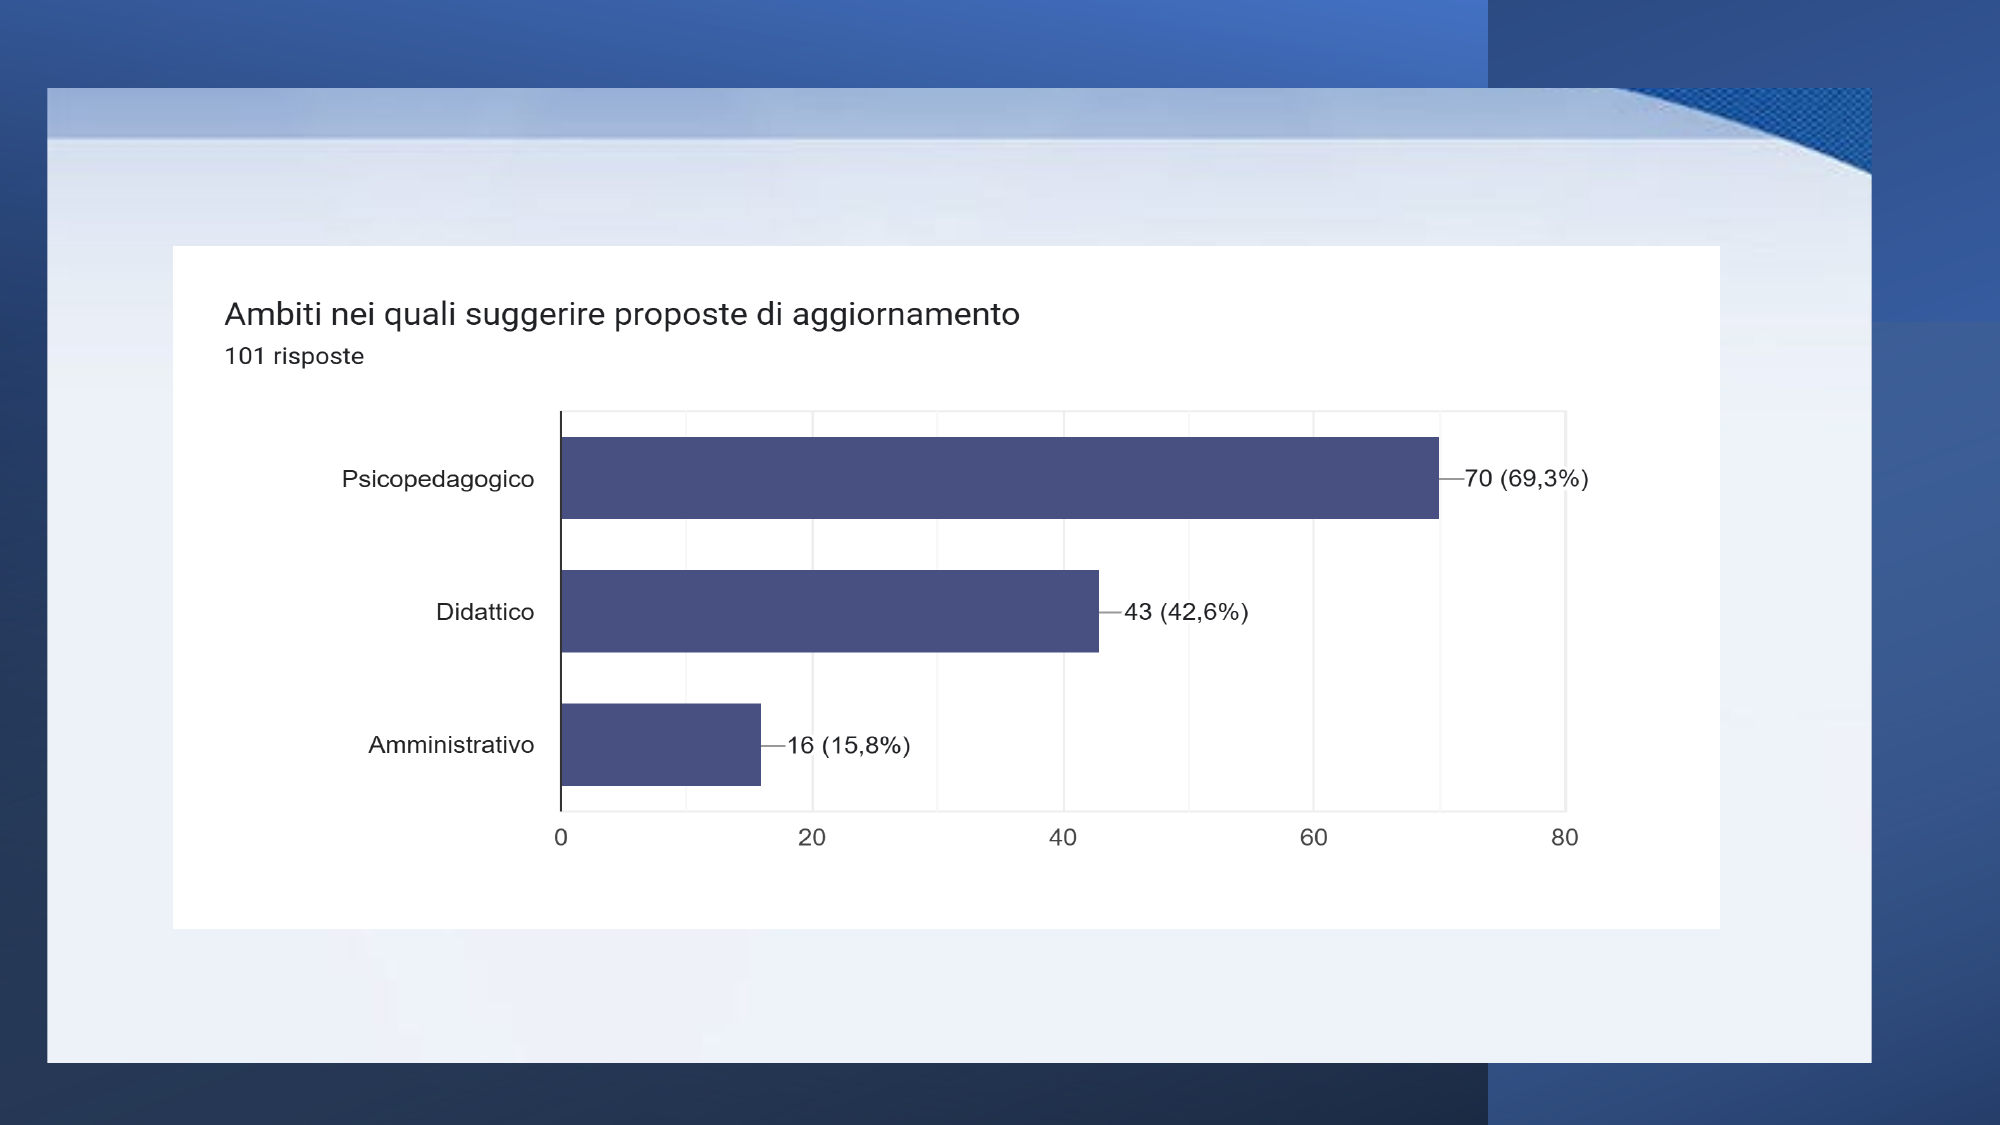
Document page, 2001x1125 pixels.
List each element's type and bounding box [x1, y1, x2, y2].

text_box [0, 0, 1489, 321]
text_box [0, 321, 2000, 1125]
picture [47, 88, 1872, 1063]
text_box [1489, 0, 2000, 321]
